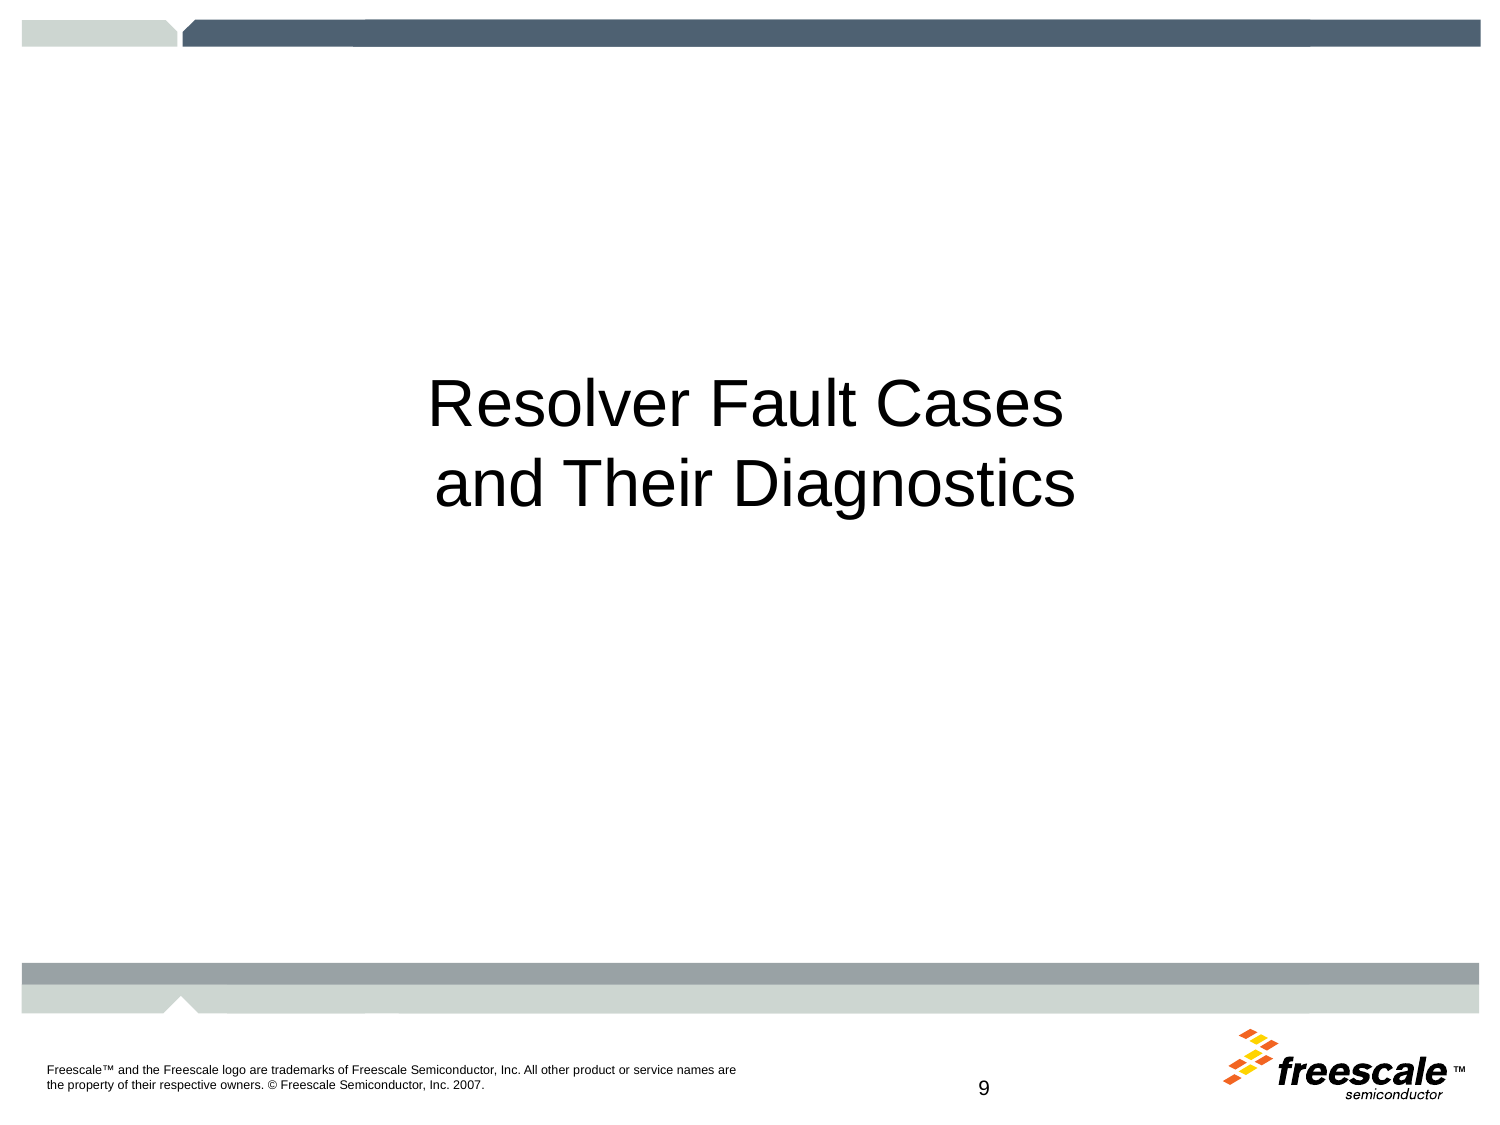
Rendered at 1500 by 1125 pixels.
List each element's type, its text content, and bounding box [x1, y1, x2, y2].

slide_number 8 [963, 1066, 1077, 1119]
list Resolver Fault Cases and Their Diagnostics [118, 351, 1394, 724]
